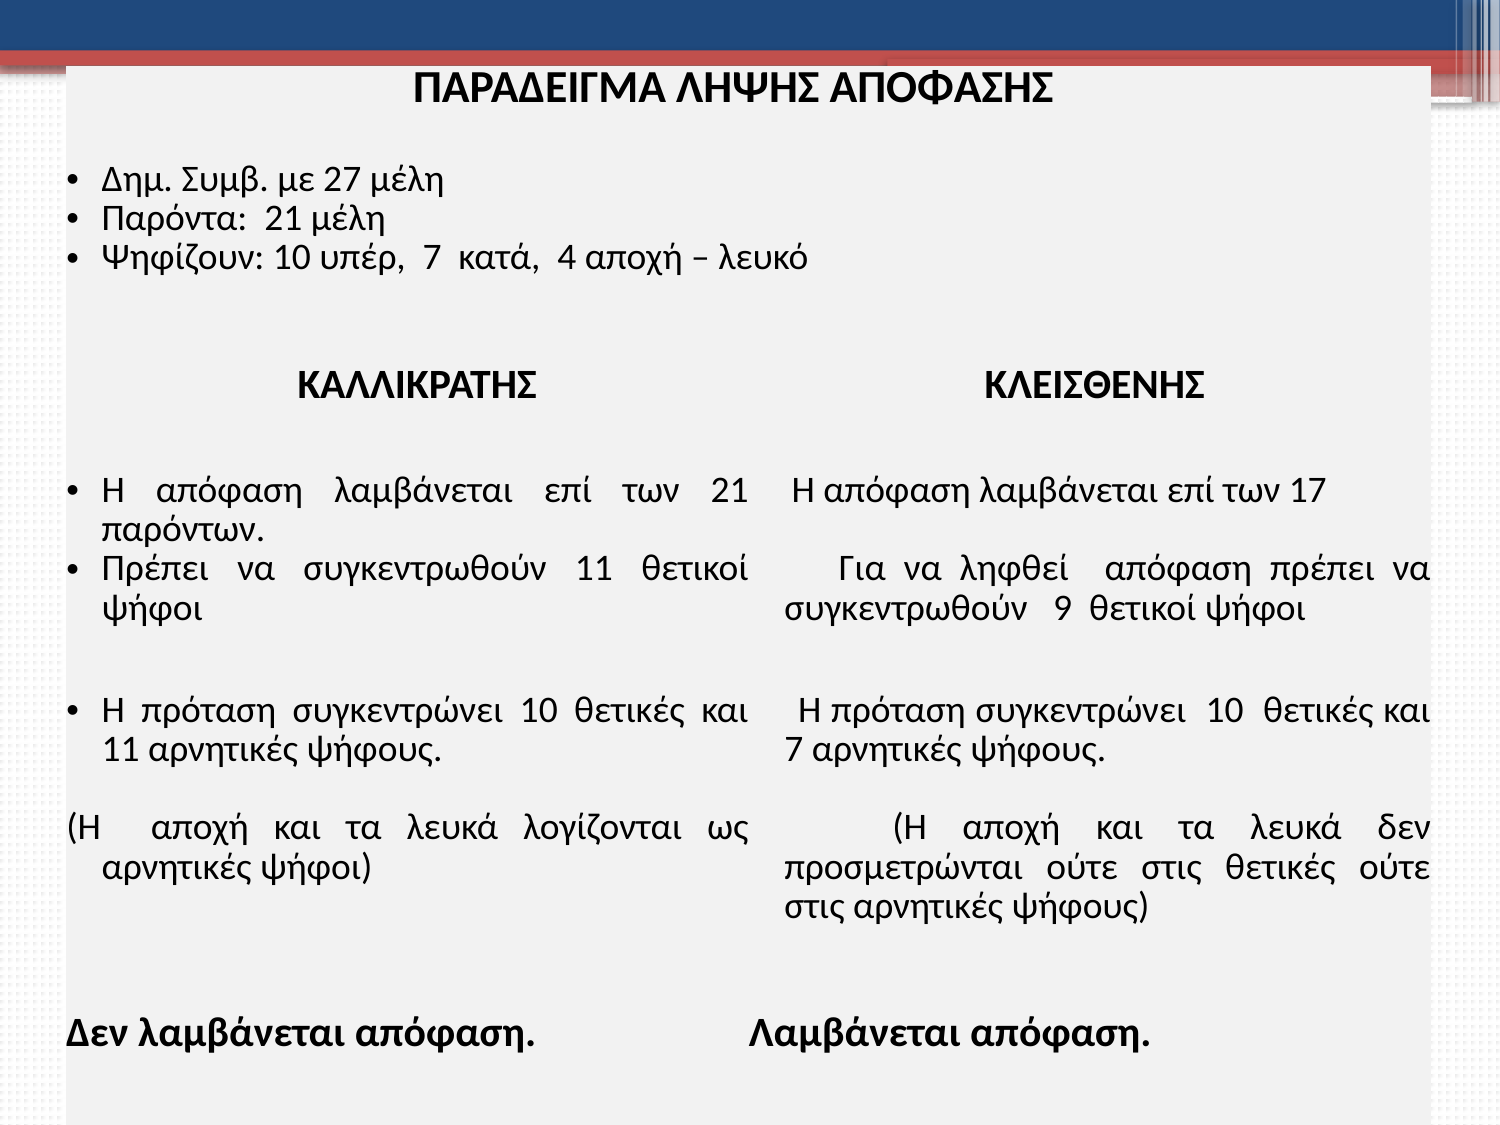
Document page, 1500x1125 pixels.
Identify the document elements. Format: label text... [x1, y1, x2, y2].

table_cell Η πρόταση συγκεντρώνει 10 θετικές και 11 αρνητικές ψήφους. (Η αποχή και τα λευκά λογίζονται ως αρνητικές ψήφοι) [66, 693, 749, 1014]
table_cell ΚΑΛΛΙΚΡΑΤΗΣ [66, 366, 749, 473]
table_cell Δεν λαμβάνεται απόφαση. [66, 1014, 749, 1125]
table_cell Η πρόταση συγκεντρώνει 10 θετικές και 7 αρνητικές ψήφους. (Η αποχή και τα λευκά δεν προσμετρώνται ούτε στις θετικές ούτε στις αρνητικές ψήφους) [749, 693, 1431, 1014]
table_header ΠΑΡΑΔΕΙΓΜΑ ΛΗΨΗΣ ΑΠΟΦΑΣΗΣ [66, 66, 1431, 162]
table_cell Δημ. Συμβ. με 27 μέλη Παρόντα: 21 μέλη Ψηφίζουν: 10 υπέρ, 7 κατά, 4 αποχή – λευκό [66, 162, 1431, 366]
table_cell Η απόφαση λαμβάνεται επί των 17 Για να ληφθεί απόφαση πρέπει να συγκεντρωθούν 9 θετικοί ψήφοι [749, 473, 1431, 693]
table_cell ΚΛΕΙΣΘΕΝΗΣ [749, 366, 1431, 473]
table_cell Λαμβάνεται απόφαση. [749, 1014, 1431, 1125]
table_cell Η απόφαση λαμβάνεται επί των 21 παρόντων. Πρέπει να συγκεντρωθούν 11 θετικοί ψήφοι [66, 473, 749, 693]
